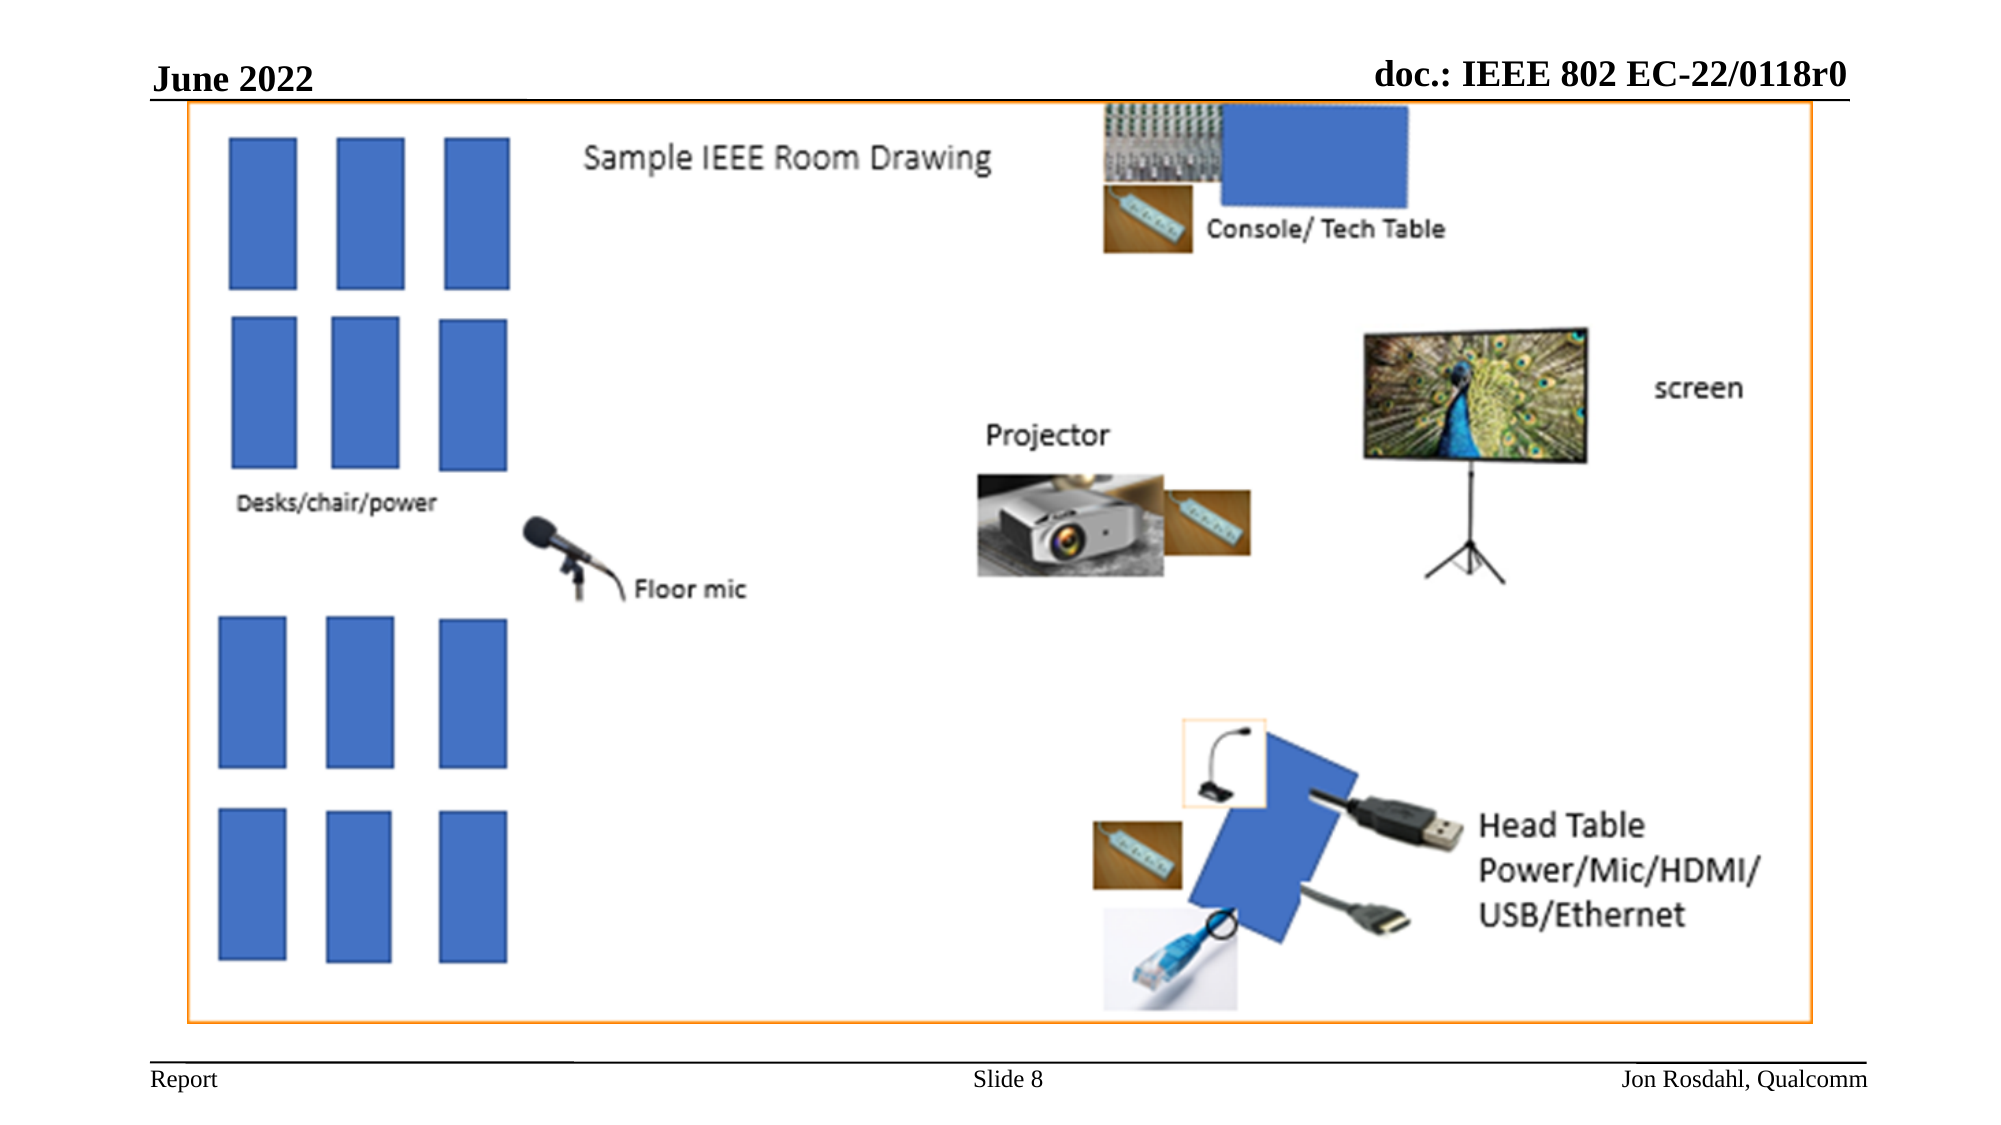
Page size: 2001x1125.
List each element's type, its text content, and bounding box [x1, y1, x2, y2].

footer Jon Rosdahl, Qualcomm [1171, 1061, 1869, 1093]
picture [187, 101, 1813, 1024]
slide_number Slide 8 [950, 1061, 1067, 1123]
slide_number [152, 54, 563, 100]
